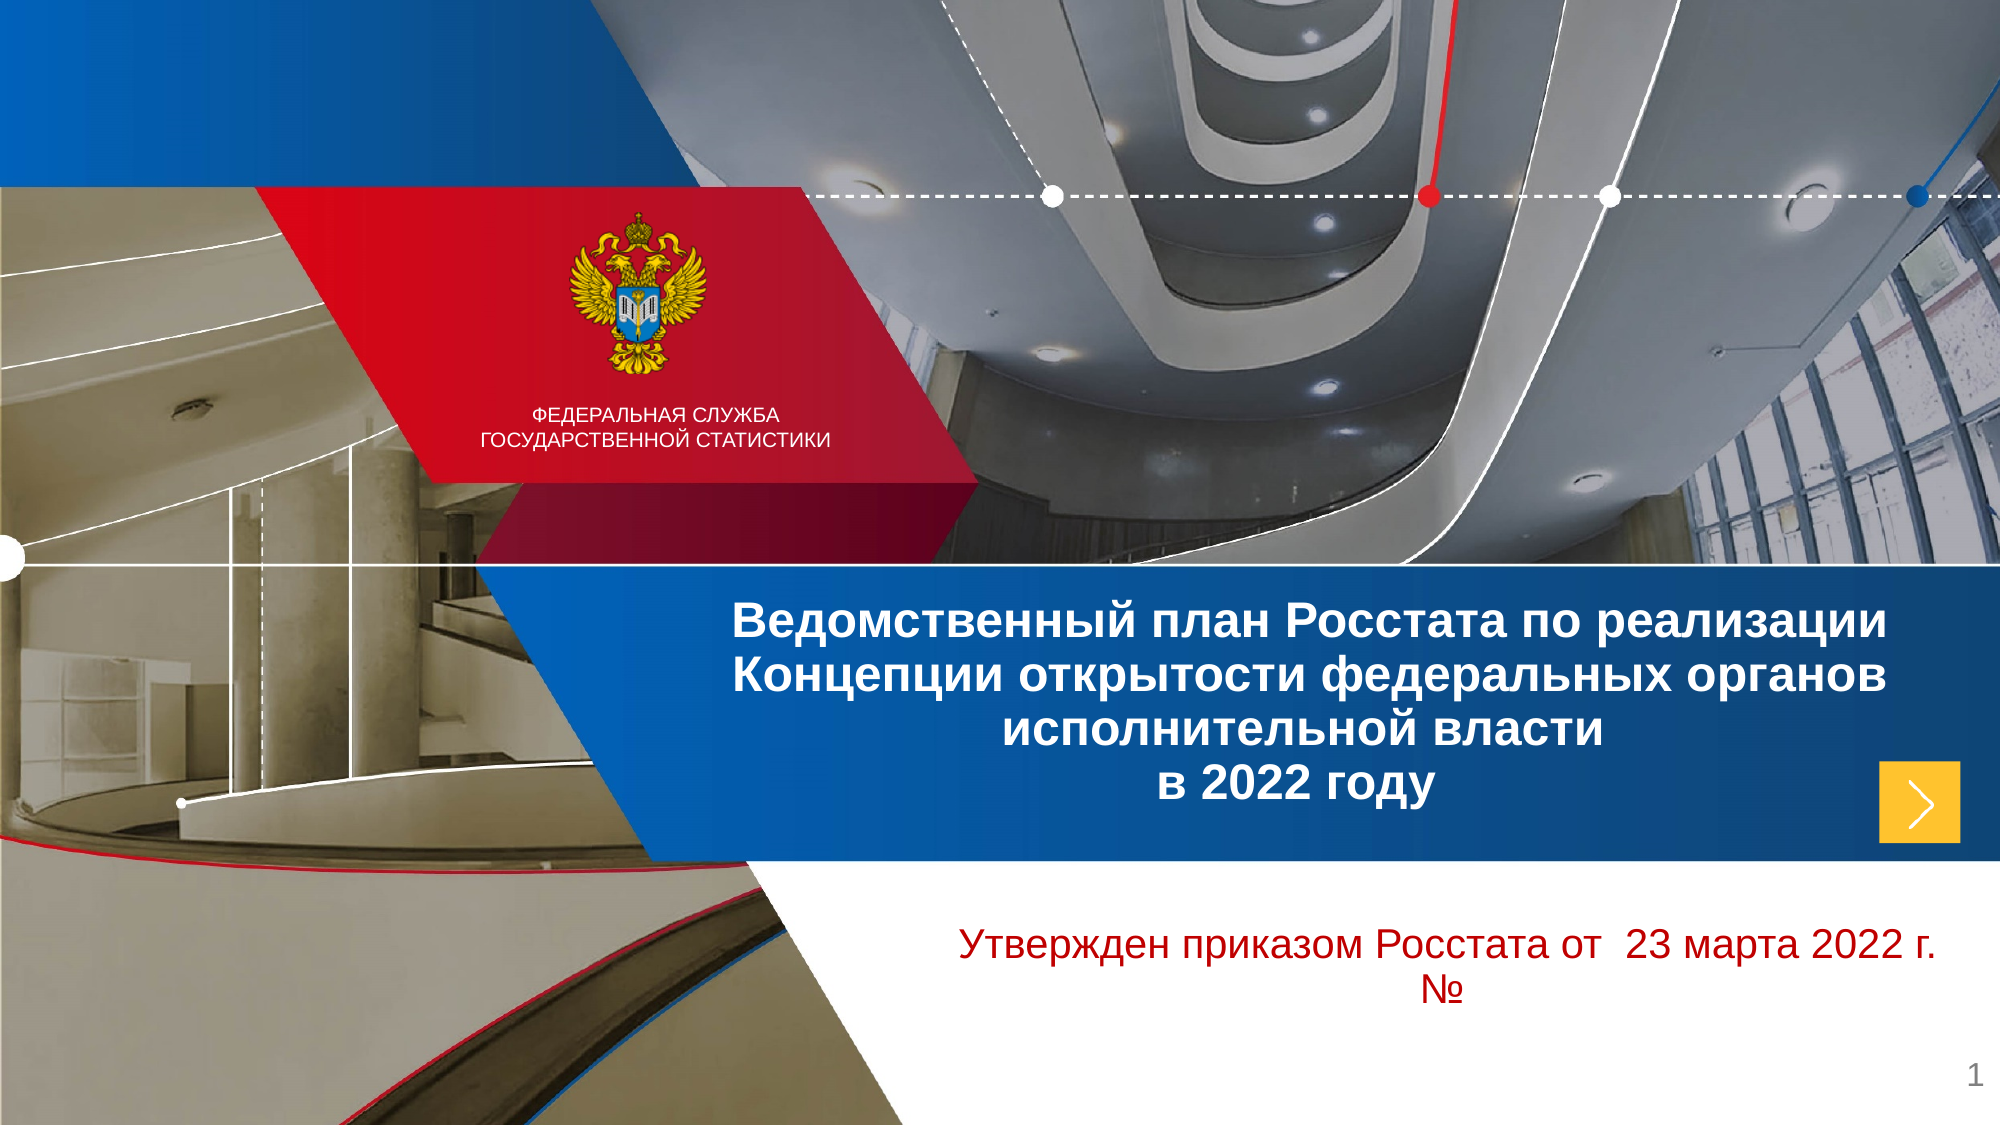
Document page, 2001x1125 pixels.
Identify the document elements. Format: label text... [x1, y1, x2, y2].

list Ведомственный план Росстата по реализации Концепции открытости федеральных органов исполнительной власти в 2022 году [638, 586, 1982, 820]
slide_number 1 [1550, 1042, 2000, 1103]
picture [0, 0, 2000, 1125]
list Утвержден приказом Росстата от 23 марта 2022 г. № [949, 920, 1946, 1075]
